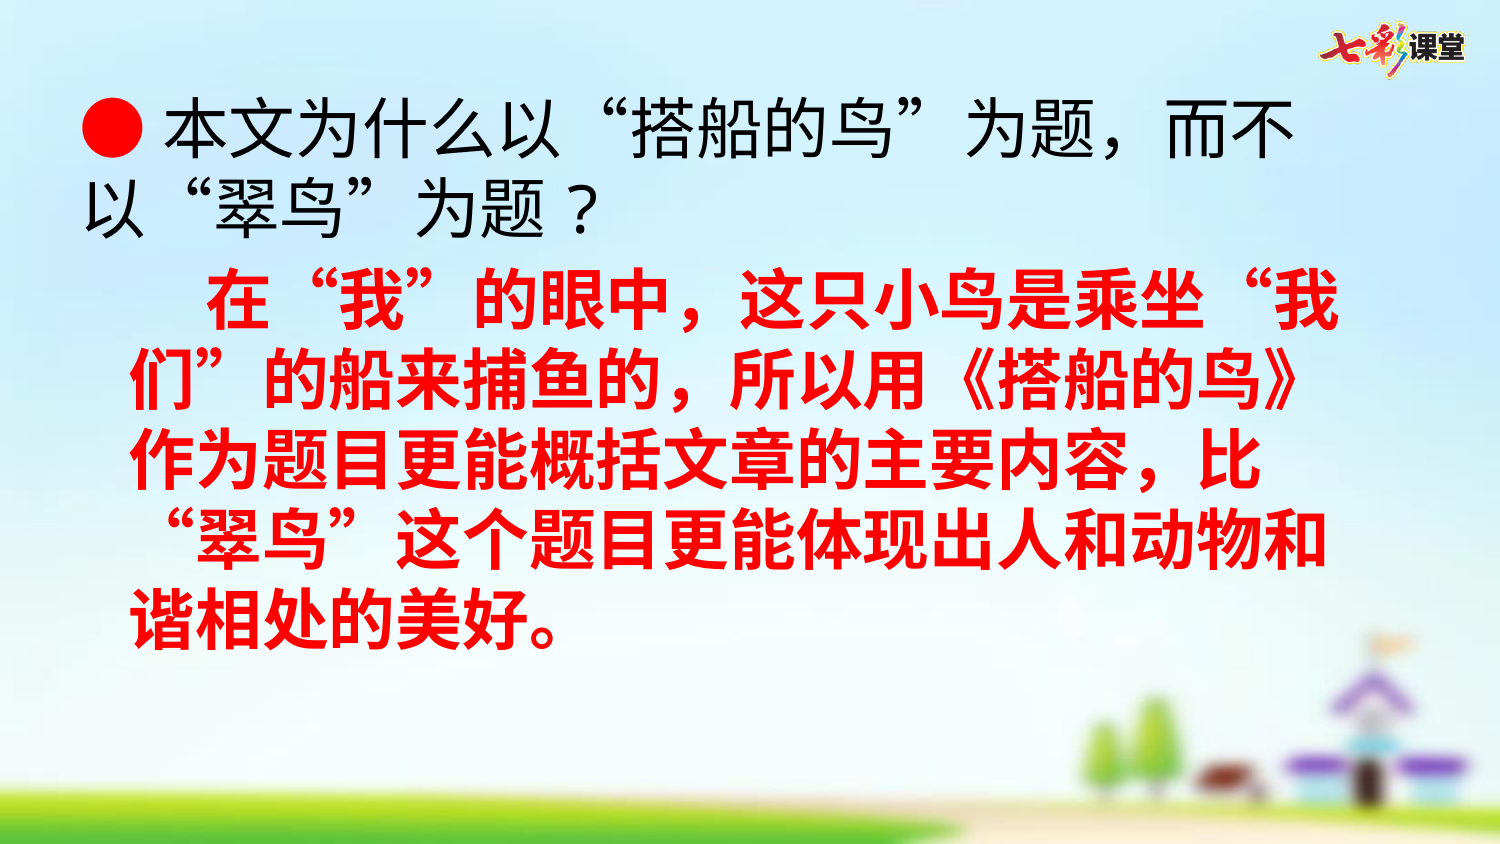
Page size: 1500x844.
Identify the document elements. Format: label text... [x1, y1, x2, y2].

text_box 在“我”的眼中，这只小鸟是乘坐“我们”的船来捕鱼的，所以用《搭船的鸟》作为题目更能概括文章的主要内容，比“翠鸟”这个题目更能体现出人和动物和谐相处的美好。 [113, 254, 1365, 666]
text_box ●本文为什么以“搭船的鸟”为题，而不以“翠鸟”为题? [64, 79, 1371, 254]
picture [0, 0, 1500, 844]
